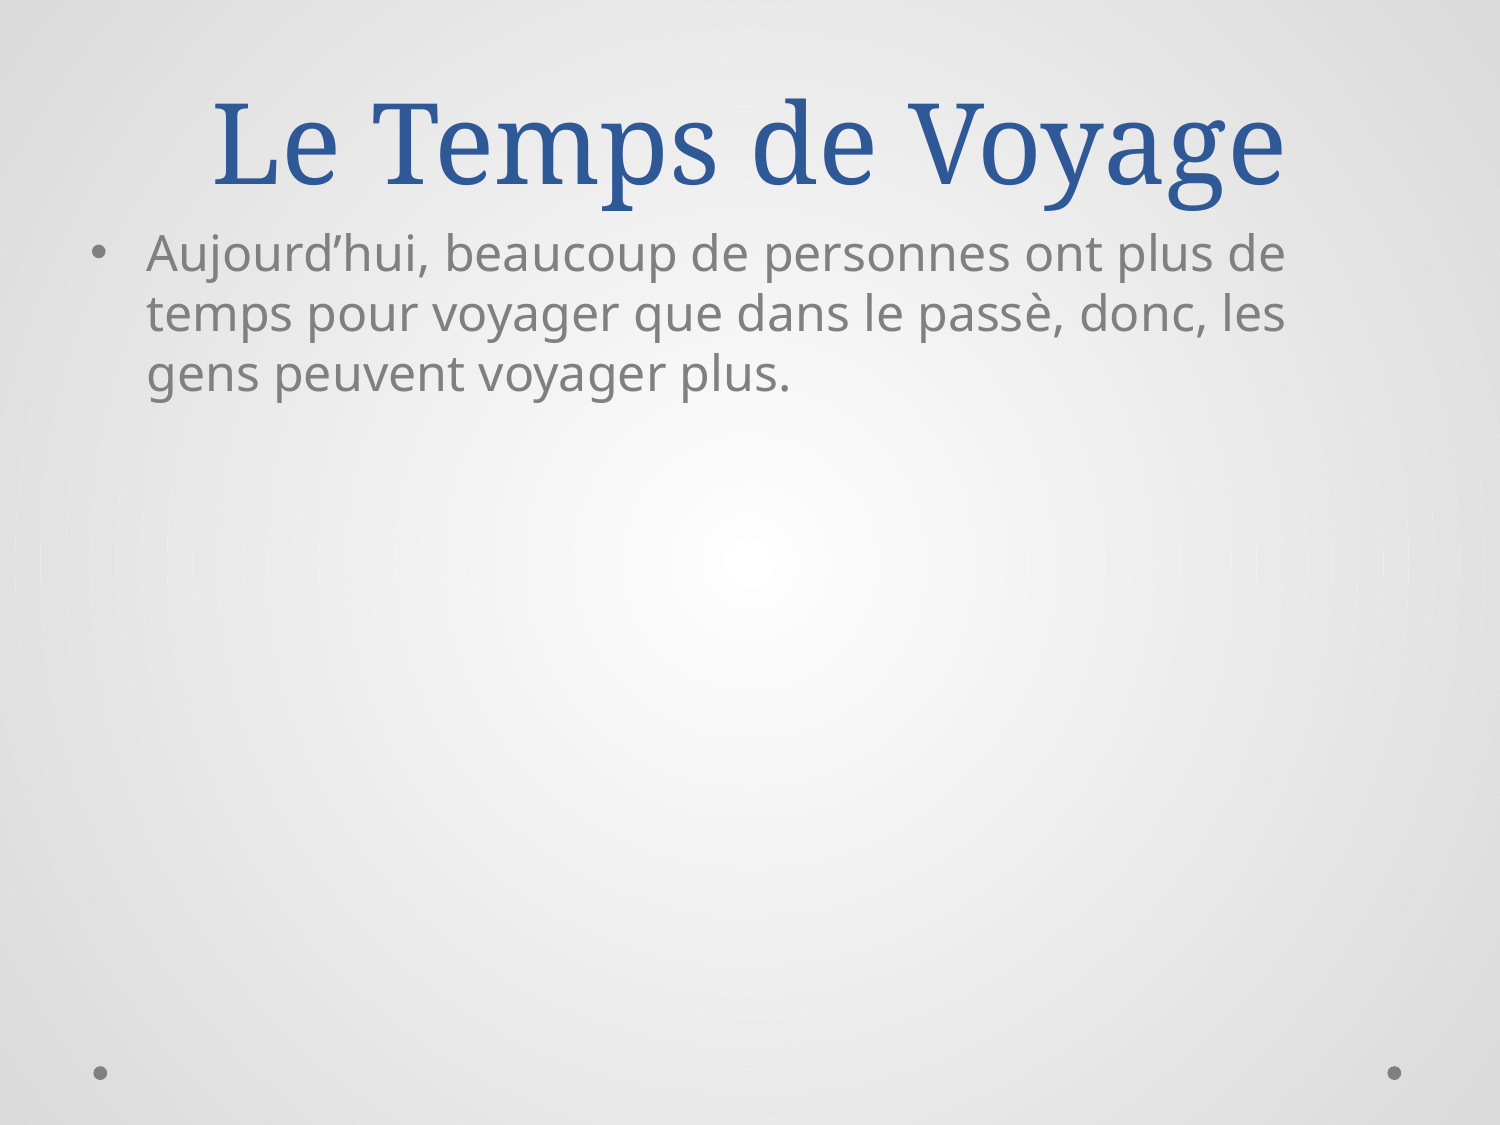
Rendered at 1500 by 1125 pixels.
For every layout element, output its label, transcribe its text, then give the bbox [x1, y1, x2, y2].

title Le Temps de Voyage [75, 0, 1425, 214]
list Aujourd’hui, beaucoup de personnes ont plus de temps pour voyager que dans le passè, donc, les gens peuvent voyager plus. [75, 214, 1425, 957]
